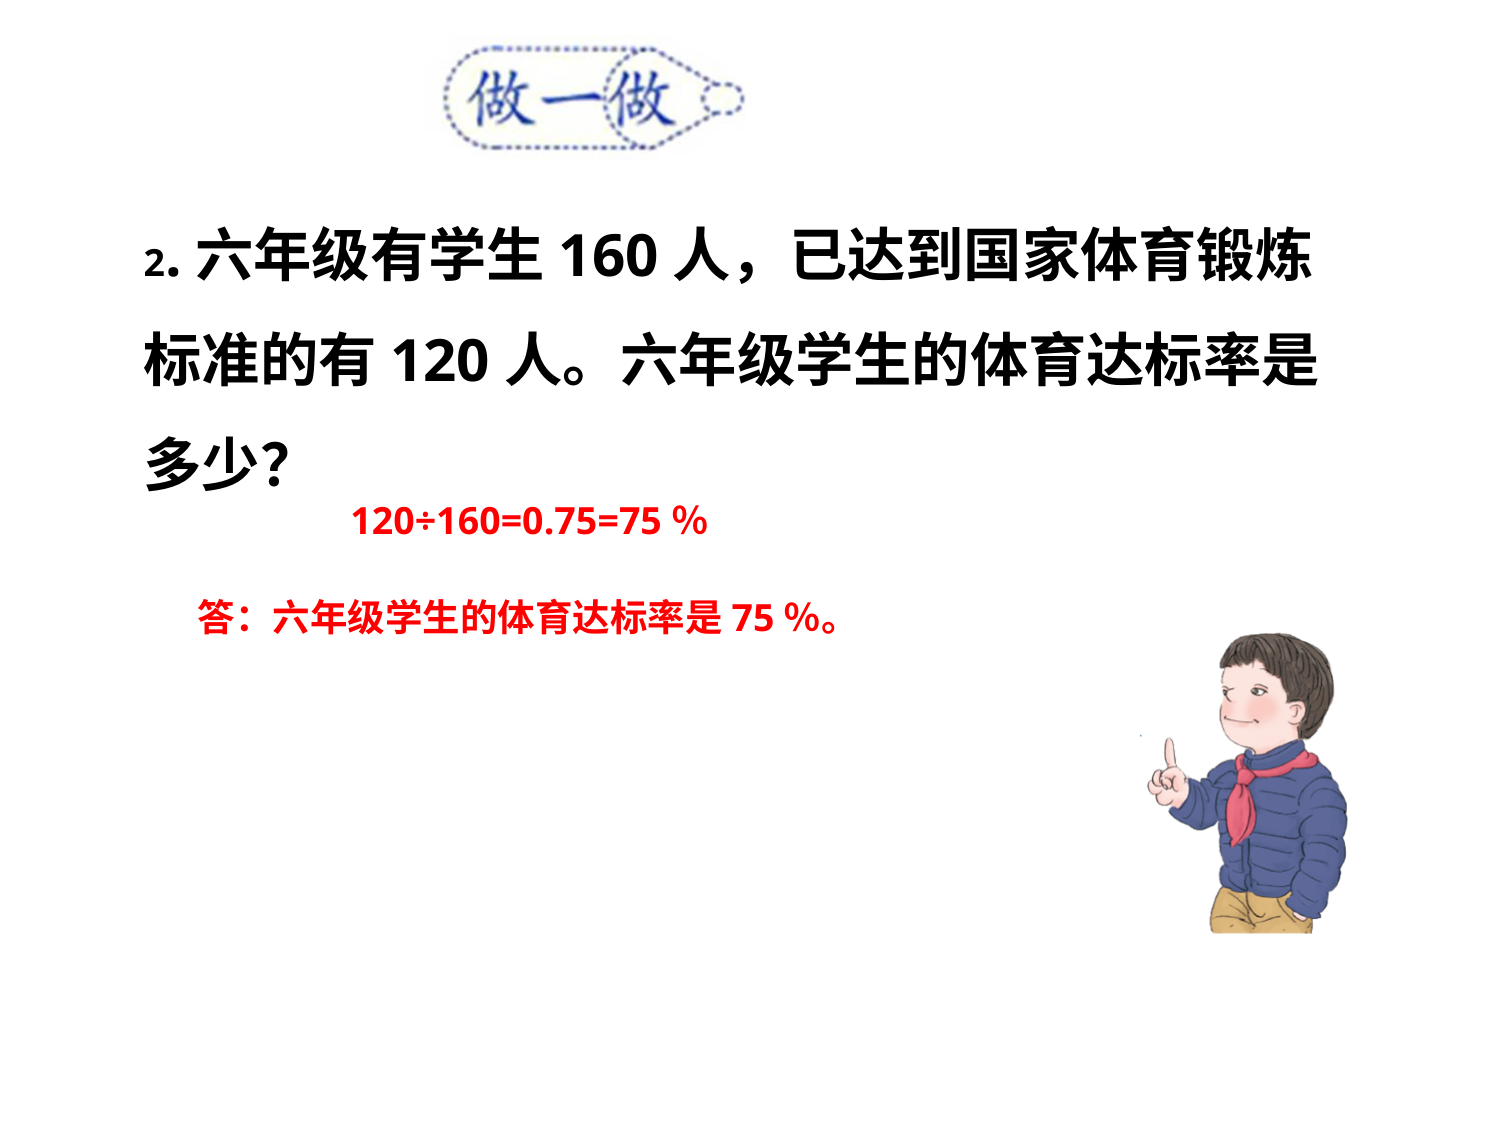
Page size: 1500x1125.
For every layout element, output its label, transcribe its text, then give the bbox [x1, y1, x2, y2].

text_box 2.六年级有学生160人，已达到国家体育锻炼标准的有120人。六年级学生的体育达标率是多少？ [128, 175, 1376, 506]
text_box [182, 420, 1153, 673]
picture [1139, 619, 1367, 941]
picture [424, 34, 780, 161]
